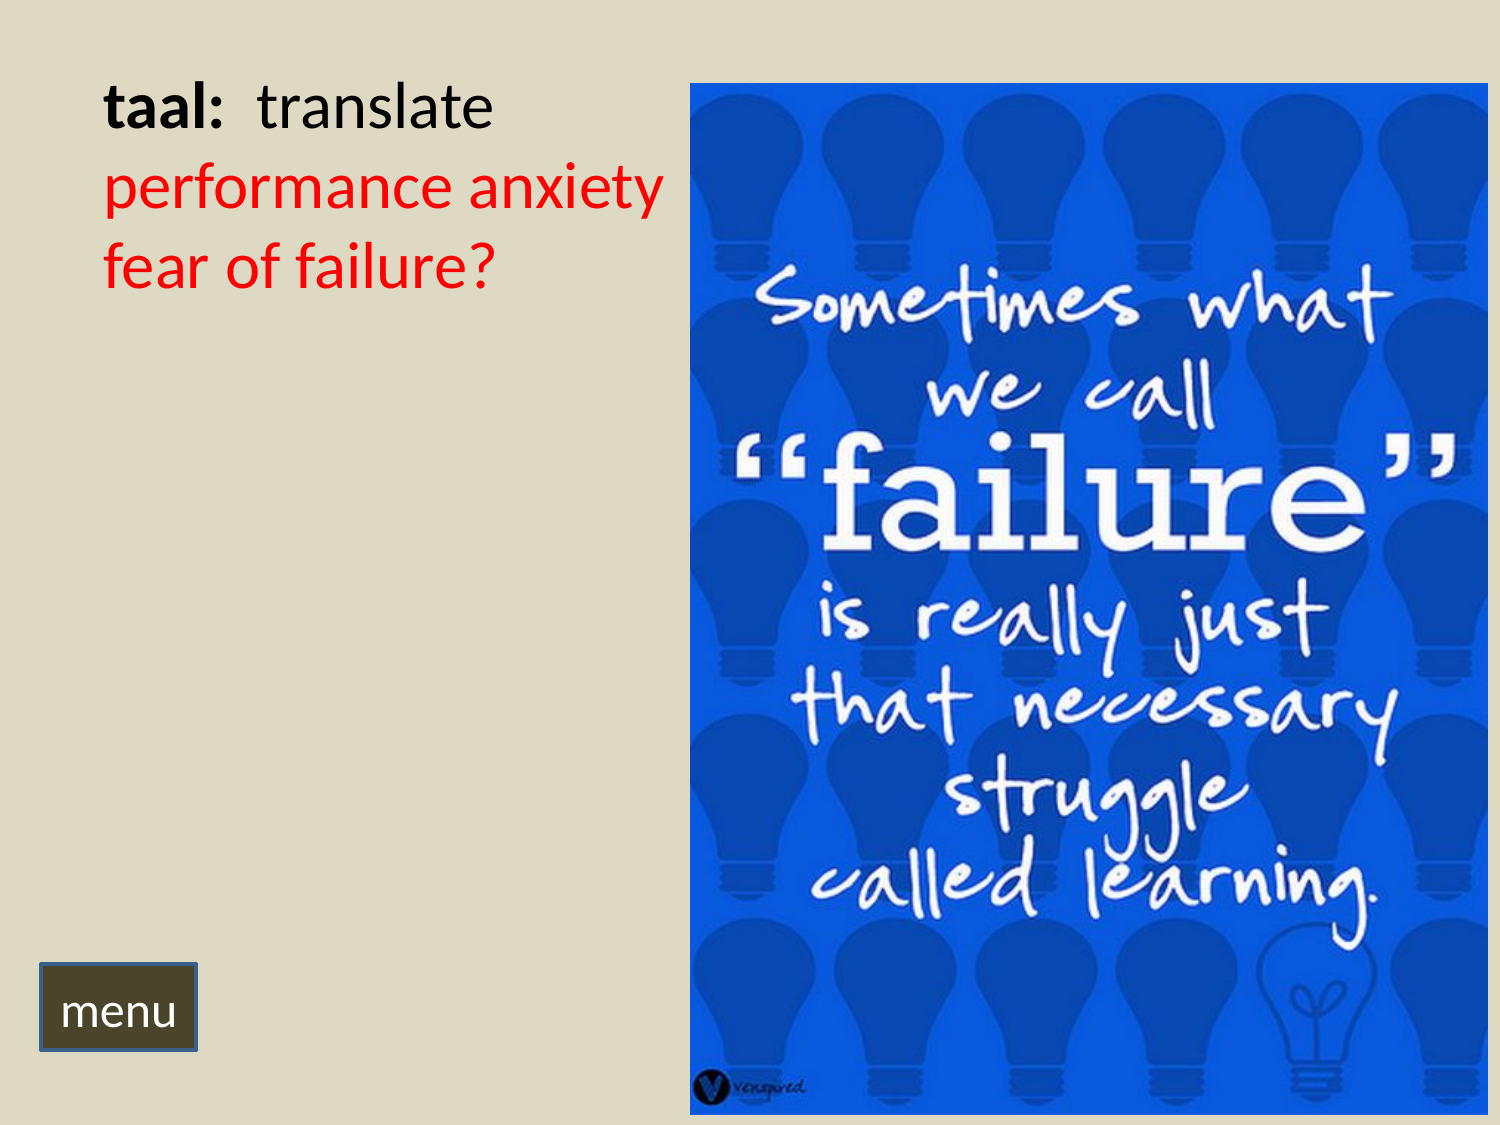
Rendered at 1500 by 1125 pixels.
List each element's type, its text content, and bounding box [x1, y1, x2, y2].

text_box menu [39, 962, 198, 1052]
picture [690, 83, 1488, 1115]
text_box taal: translate performance anxiety fear of failure? [88, 54, 691, 390]
